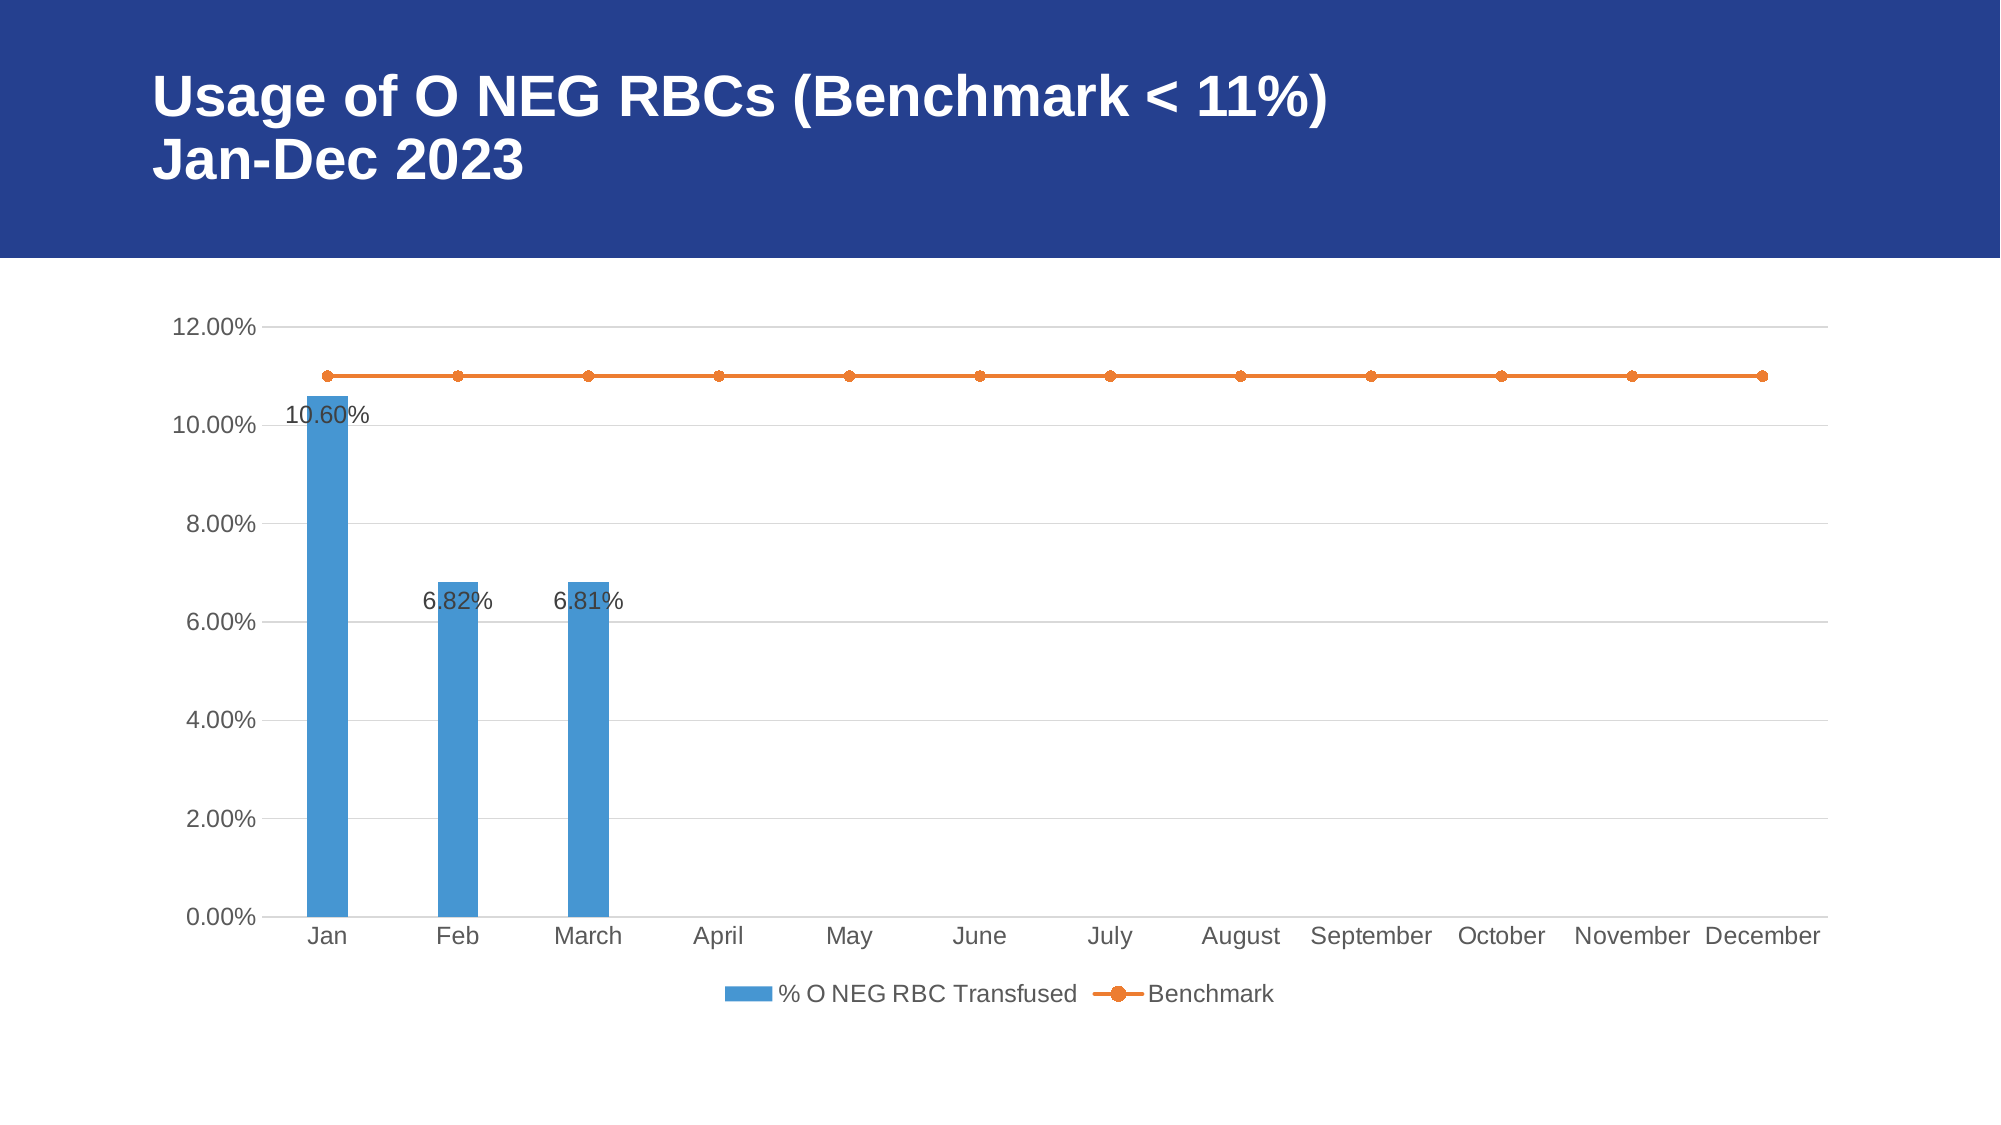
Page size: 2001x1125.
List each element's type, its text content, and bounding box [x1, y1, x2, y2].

chart [137, 299, 1863, 1014]
title Usage of O NEG RBCs (Benchmark < 11%) Jan-Dec 2023 [137, 20, 1863, 238]
